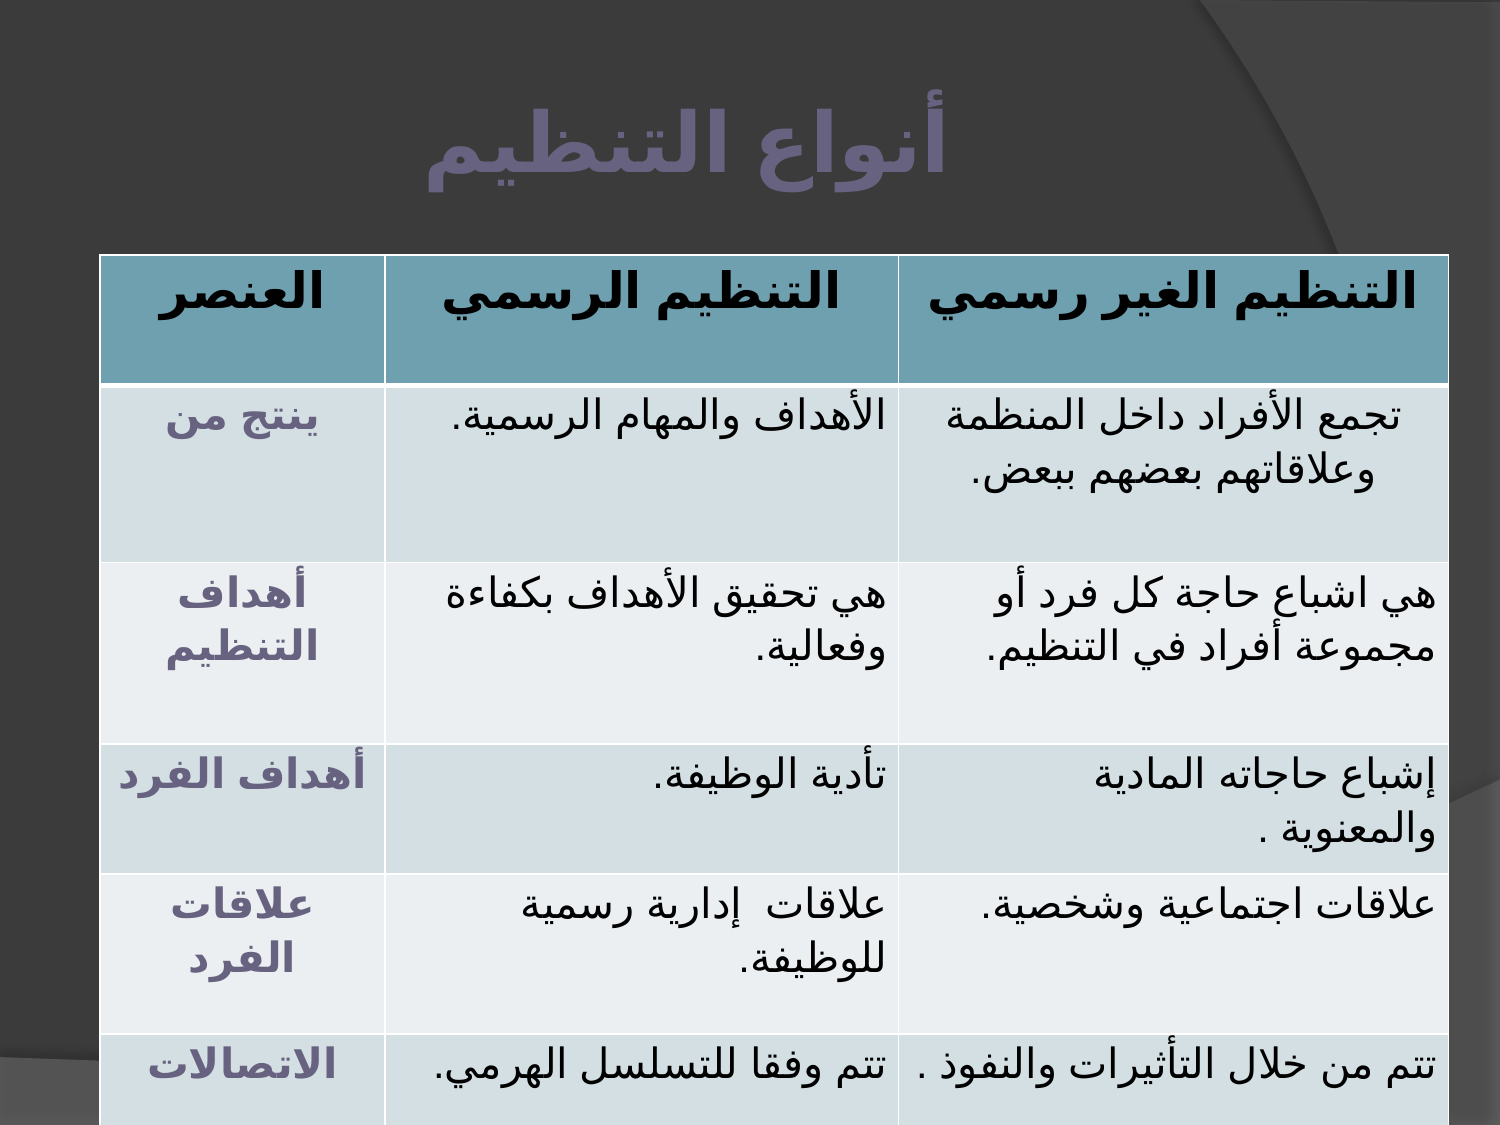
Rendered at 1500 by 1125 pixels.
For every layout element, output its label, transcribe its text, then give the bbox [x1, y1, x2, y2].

table_cell الاتصالات [101, 1035, 384, 1125]
table_cell أهداف الفرد [101, 745, 384, 873]
table_header التنظيم الغير رسمي [899, 256, 1448, 383]
title أنواع التنظيم [75, 45, 1300, 233]
table_cell تتم وفقا للتسلسل الهرمي. [386, 1035, 898, 1125]
table_header العنصر [101, 256, 384, 383]
table_cell إشباع حاجاته المادية والمعنوية . [899, 745, 1448, 873]
table_cell تتم من خلال التأثيرات والنفوذ . [899, 1035, 1448, 1125]
table_cell تجمع الأفراد داخل المنظمة وعلاقاتهم بعضهم ببعض. [899, 388, 1448, 562]
table_cell أهداف التنظيم [101, 563, 384, 743]
table_cell علاقات الفرد [101, 875, 384, 1033]
table_cell علاقات اجتماعية وشخصية. [899, 875, 1448, 1033]
table_cell تأدية الوظيفة. [386, 745, 898, 873]
table_cell علاقات إدارية رسمية للوظيفة. [386, 875, 898, 1033]
table_cell الأهداف والمهام الرسمية. [386, 388, 898, 562]
table_cell هي اشباع حاجة كل فرد أو مجموعة أفراد في التنظيم. [899, 563, 1448, 743]
table_cell هي تحقيق الأهداف بكفاءة وفعالية. [386, 563, 898, 743]
table_cell ينتج من [101, 388, 384, 562]
table_header التنظيم الرسمي [386, 256, 898, 383]
